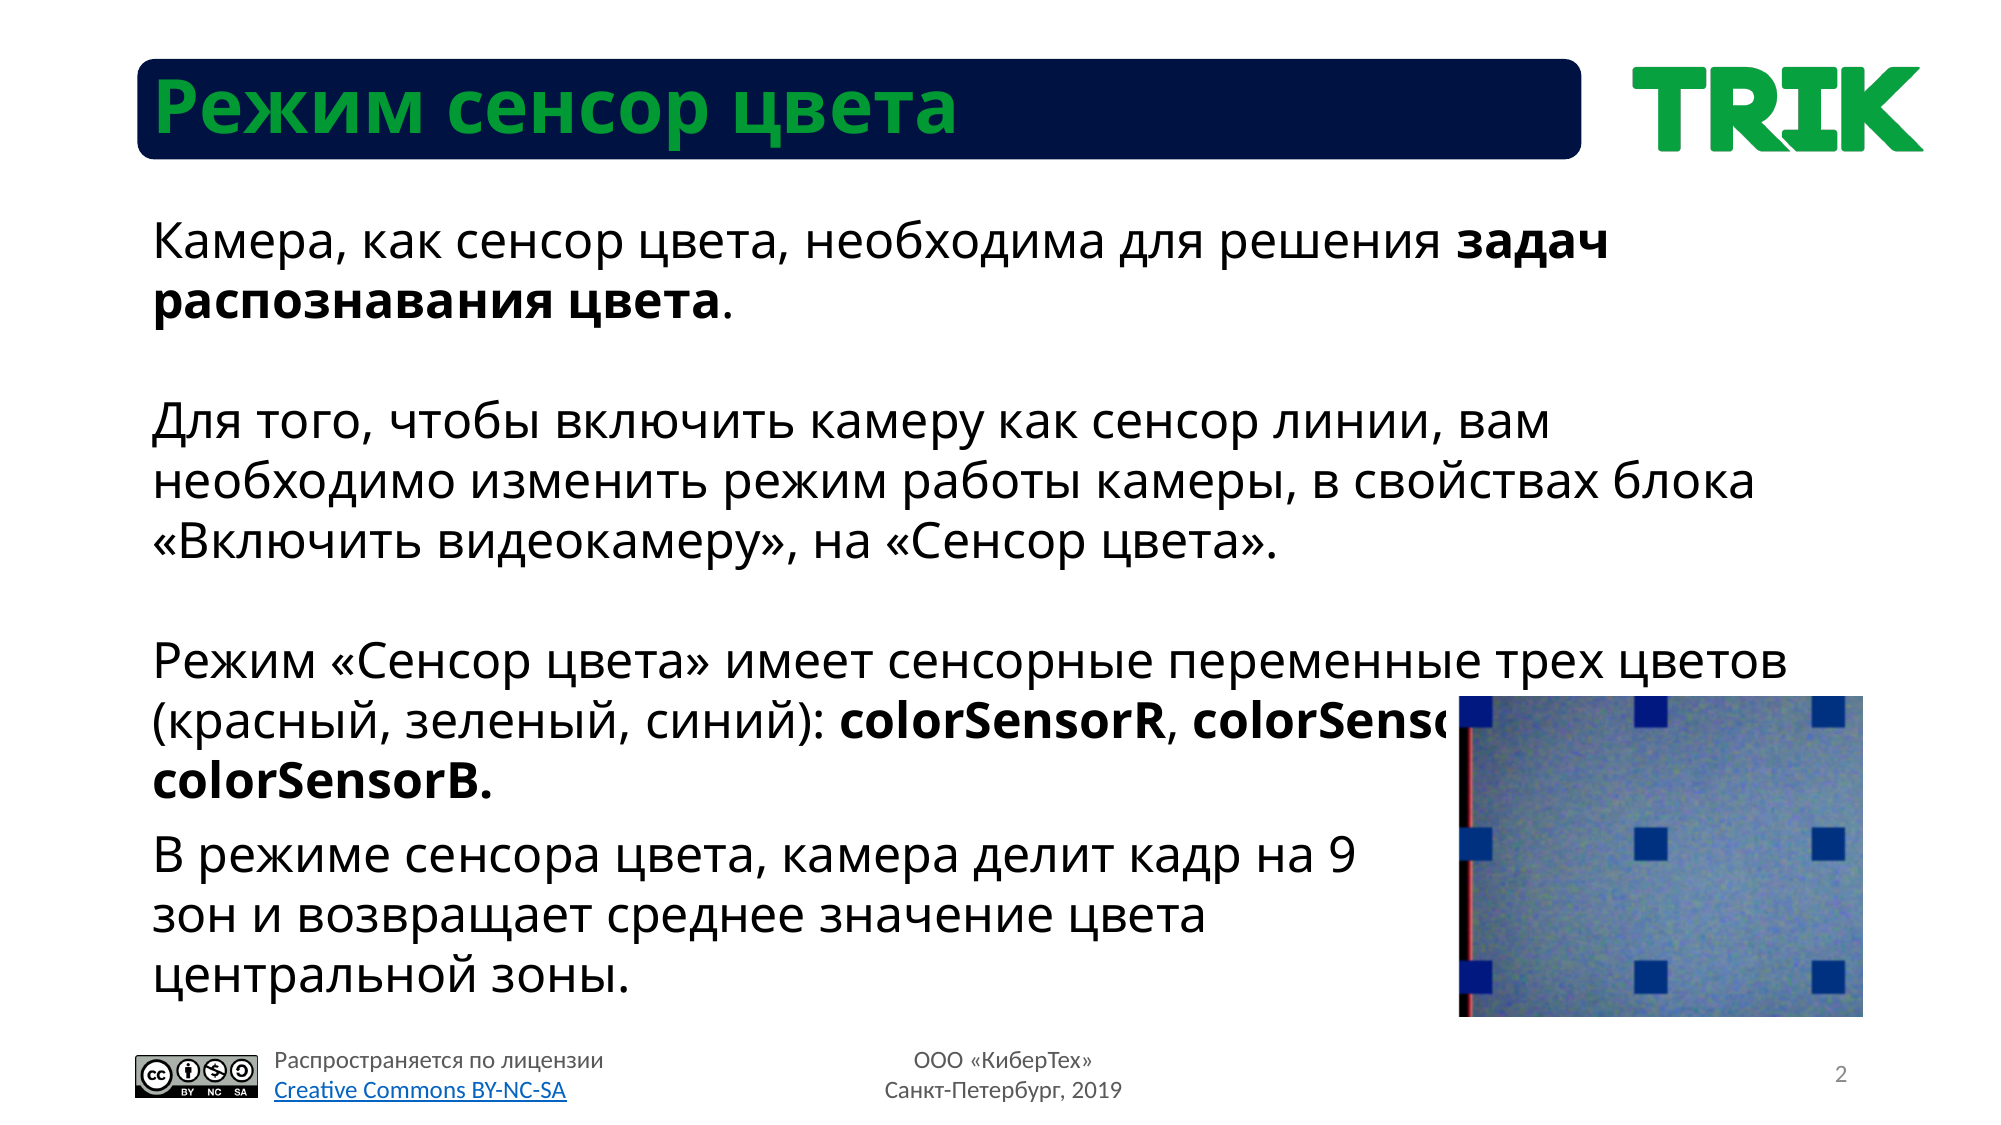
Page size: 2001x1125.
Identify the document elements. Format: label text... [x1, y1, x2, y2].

slide_number 2 [1412, 1042, 1863, 1103]
title Режим сенсор цвета [137, 61, 1582, 163]
text_box В режиме сенсора цвета, камера делит кадр на 9 зон и возвращает среднее значение цвета центральной зоны. [137, 814, 1432, 1010]
text_box Камера, как сенсор цвета, необходима для решения задач распознавания цвета. Для того, чтобы включить камеру как сенсор линии, вам необходимо изменить режим работы камеры, в свойствах блока «Включить видеокамеру», на «Сенсор цвета». Режим «Сенсор цвета» имеет сенсорные переменные трех цветов (красный, зеленый, синий): colorSensorR, colorSensorG, colorSensorB. [137, 201, 1884, 936]
picture [1631, 64, 1924, 154]
picture [1446, 696, 1863, 1017]
picture [135, 1055, 258, 1098]
